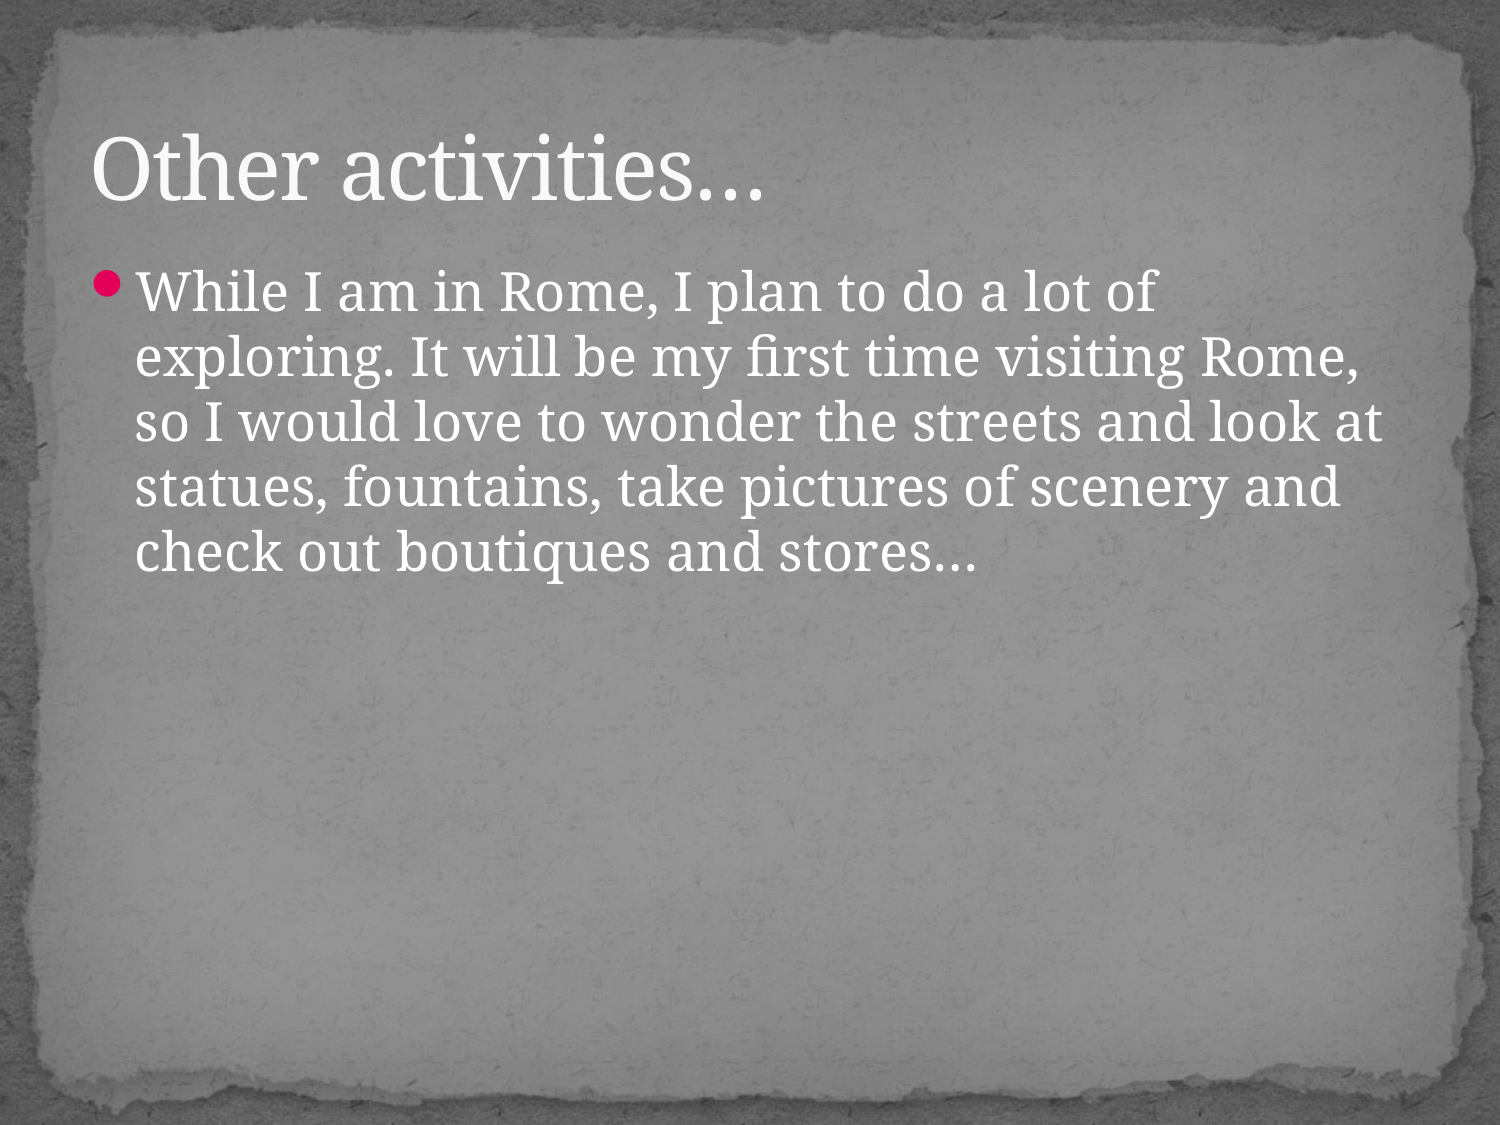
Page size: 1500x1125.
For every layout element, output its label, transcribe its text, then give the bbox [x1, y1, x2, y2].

title Other activities… [74, 24, 1425, 225]
list While I am in Rome, I plan to do a lot of exploring. It will be my first time visiting Rome, so I would love to wonder the streets and look at statues, fountains, take pictures of scenery and check out boutiques and stores… [75, 249, 1425, 1000]
